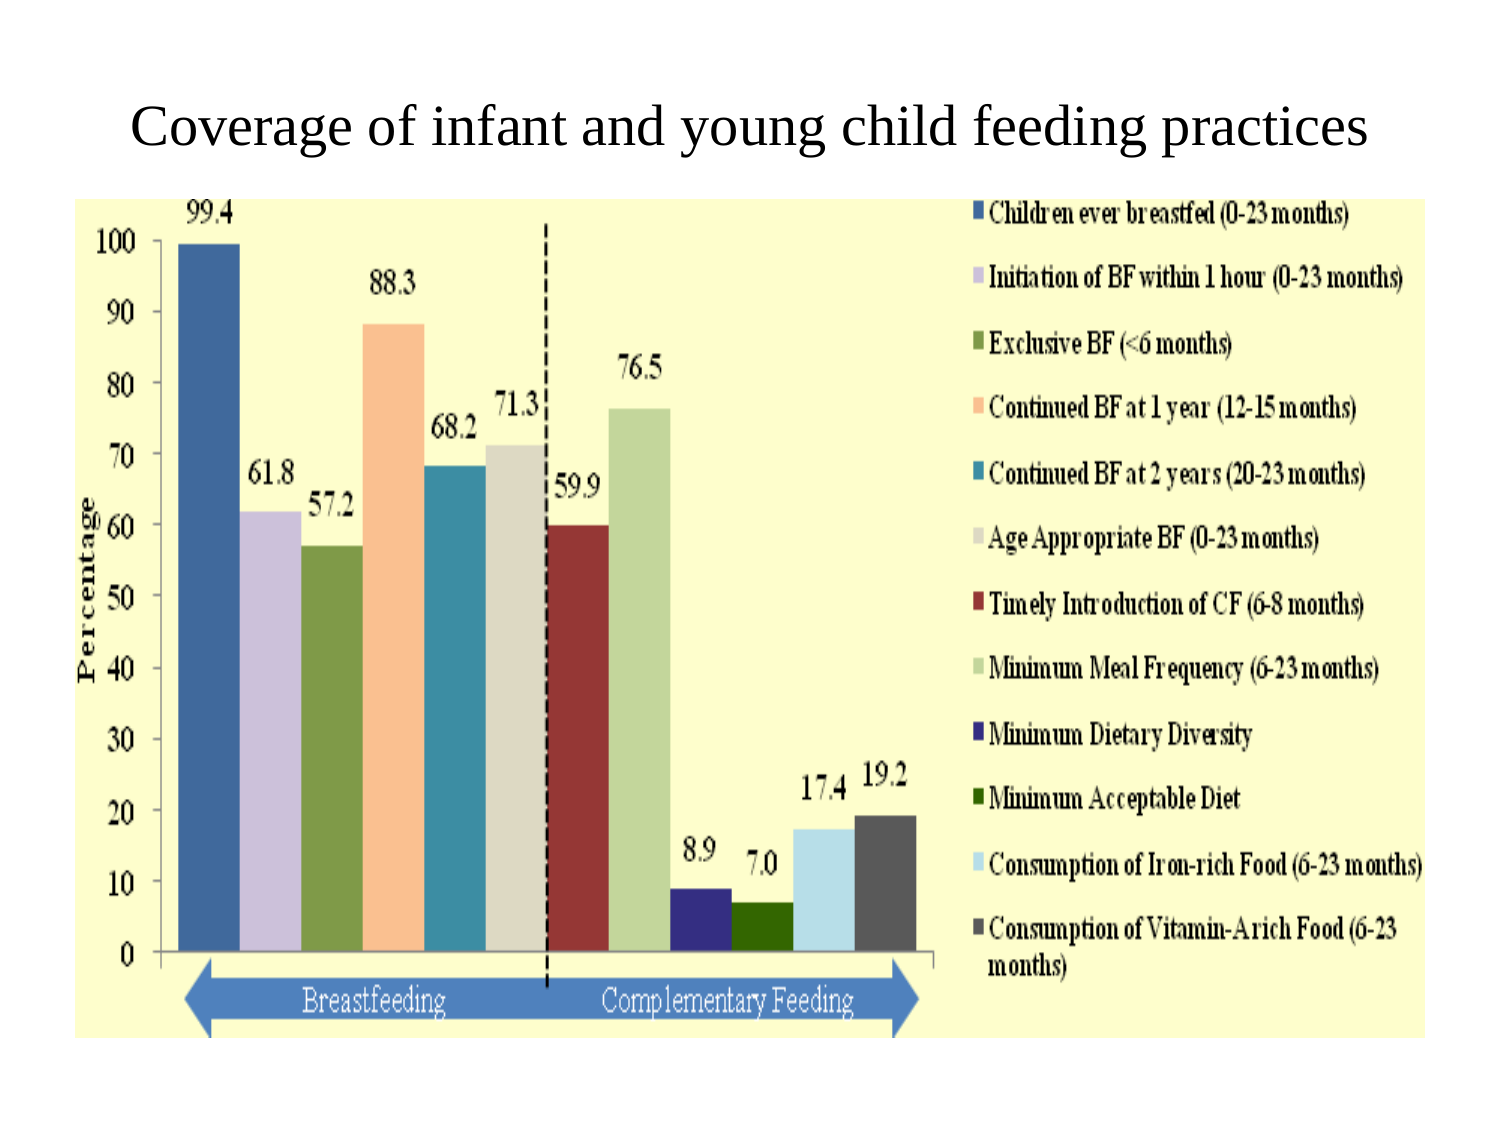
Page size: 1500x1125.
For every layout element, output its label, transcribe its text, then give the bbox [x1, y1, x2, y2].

title Coverage of infant and young child feeding practices [75, 45, 1425, 199]
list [74, 199, 1426, 1038]
